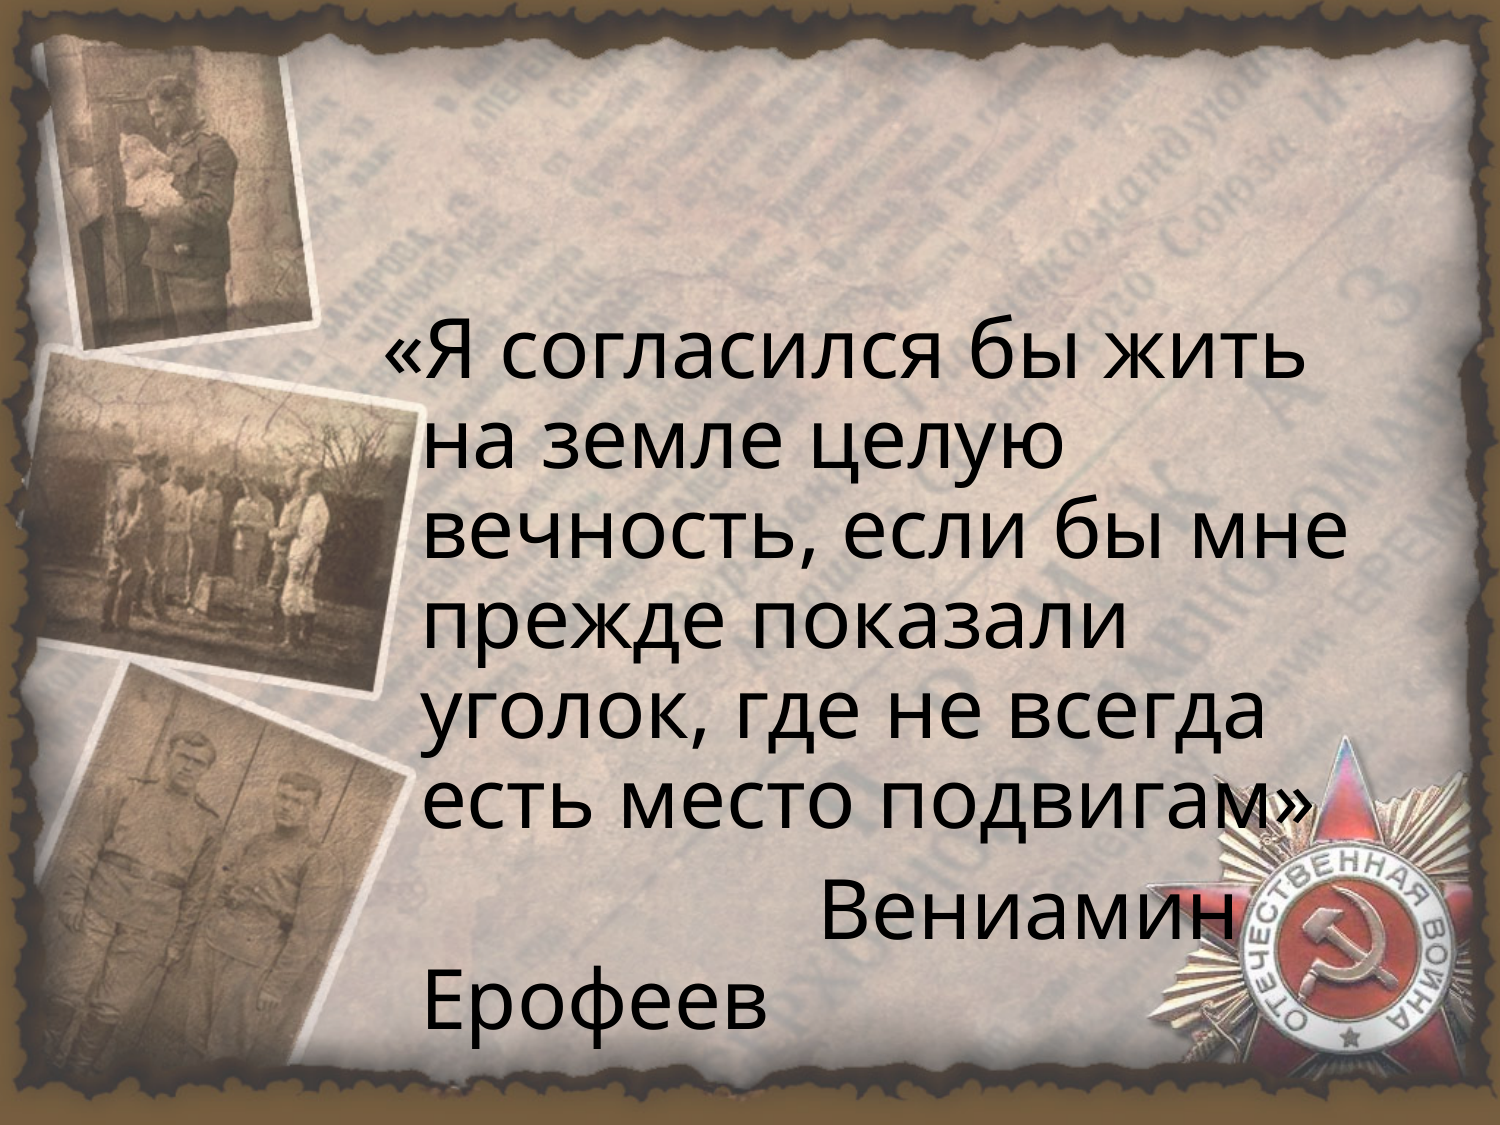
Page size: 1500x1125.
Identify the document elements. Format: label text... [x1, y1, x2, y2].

list «Я согласился бы жить на земле целую вечность, если бы мне прежде показали уголок, где не всегда есть место подвигам» Вениамин Ерофеев [367, 299, 1434, 1014]
